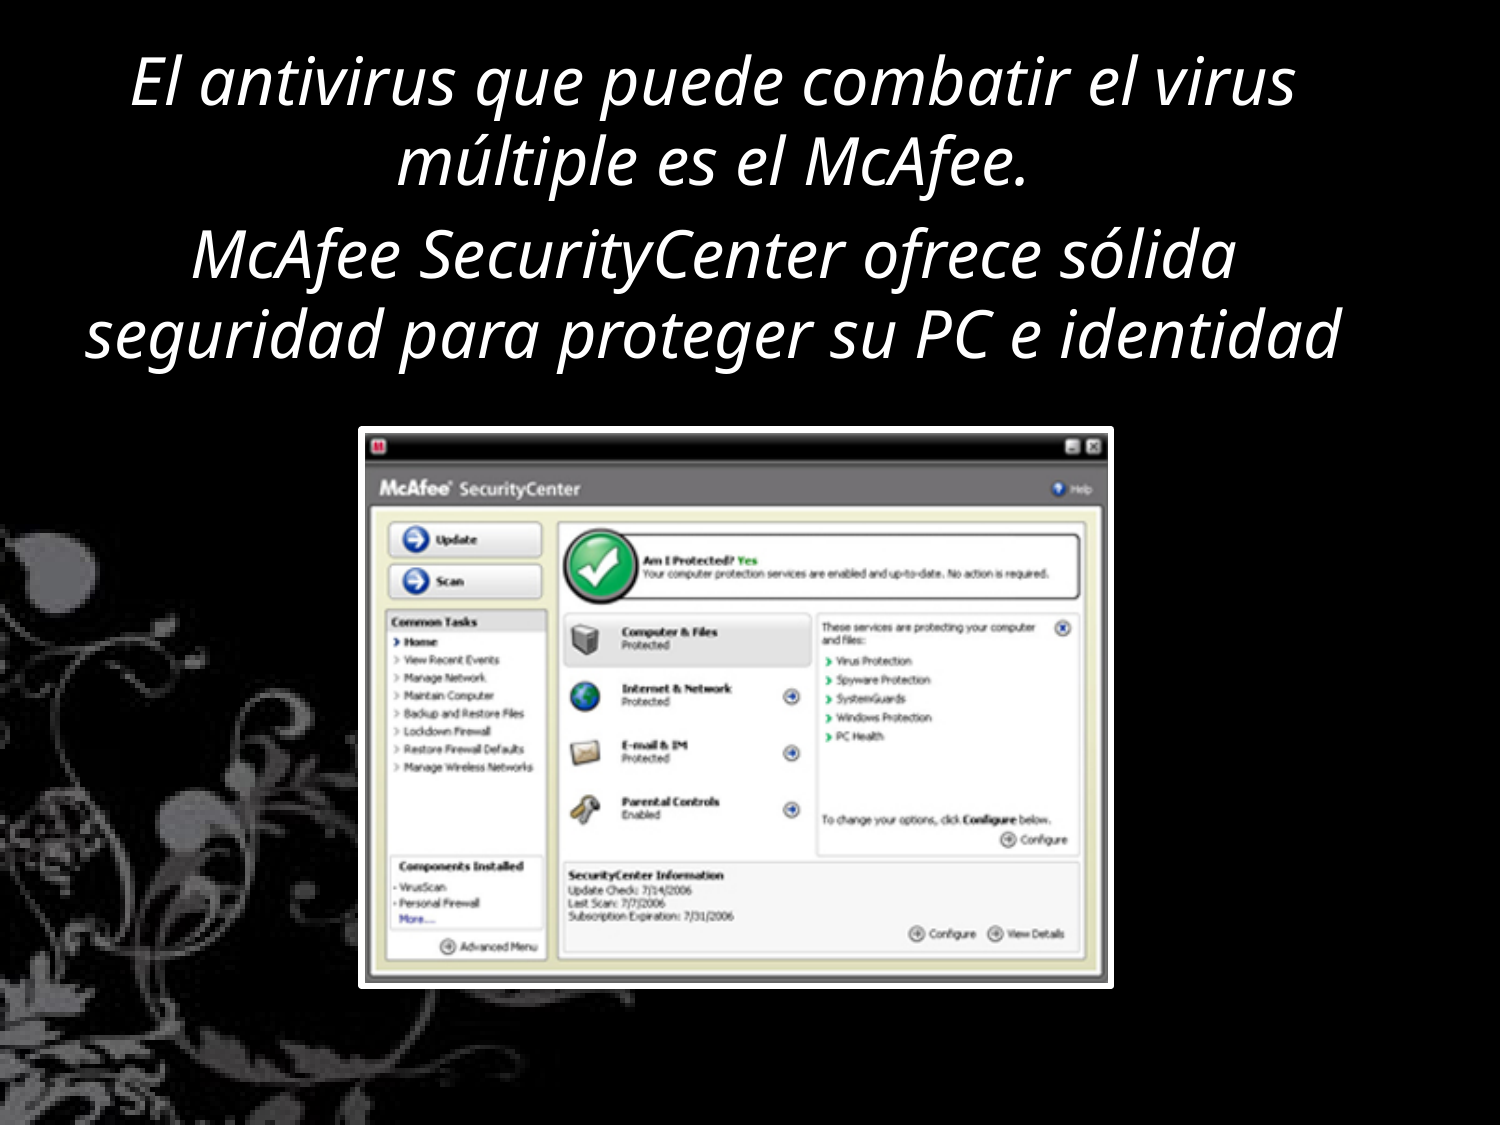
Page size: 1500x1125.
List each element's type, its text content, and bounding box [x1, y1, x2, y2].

picture [0, 0, 1500, 1125]
list El antivirus que puede combatir el virus múltiple es el McAfee. McAfee SecurityCenter ofrece sólida seguridad para proteger su PC e identidad [41, 30, 1388, 1071]
